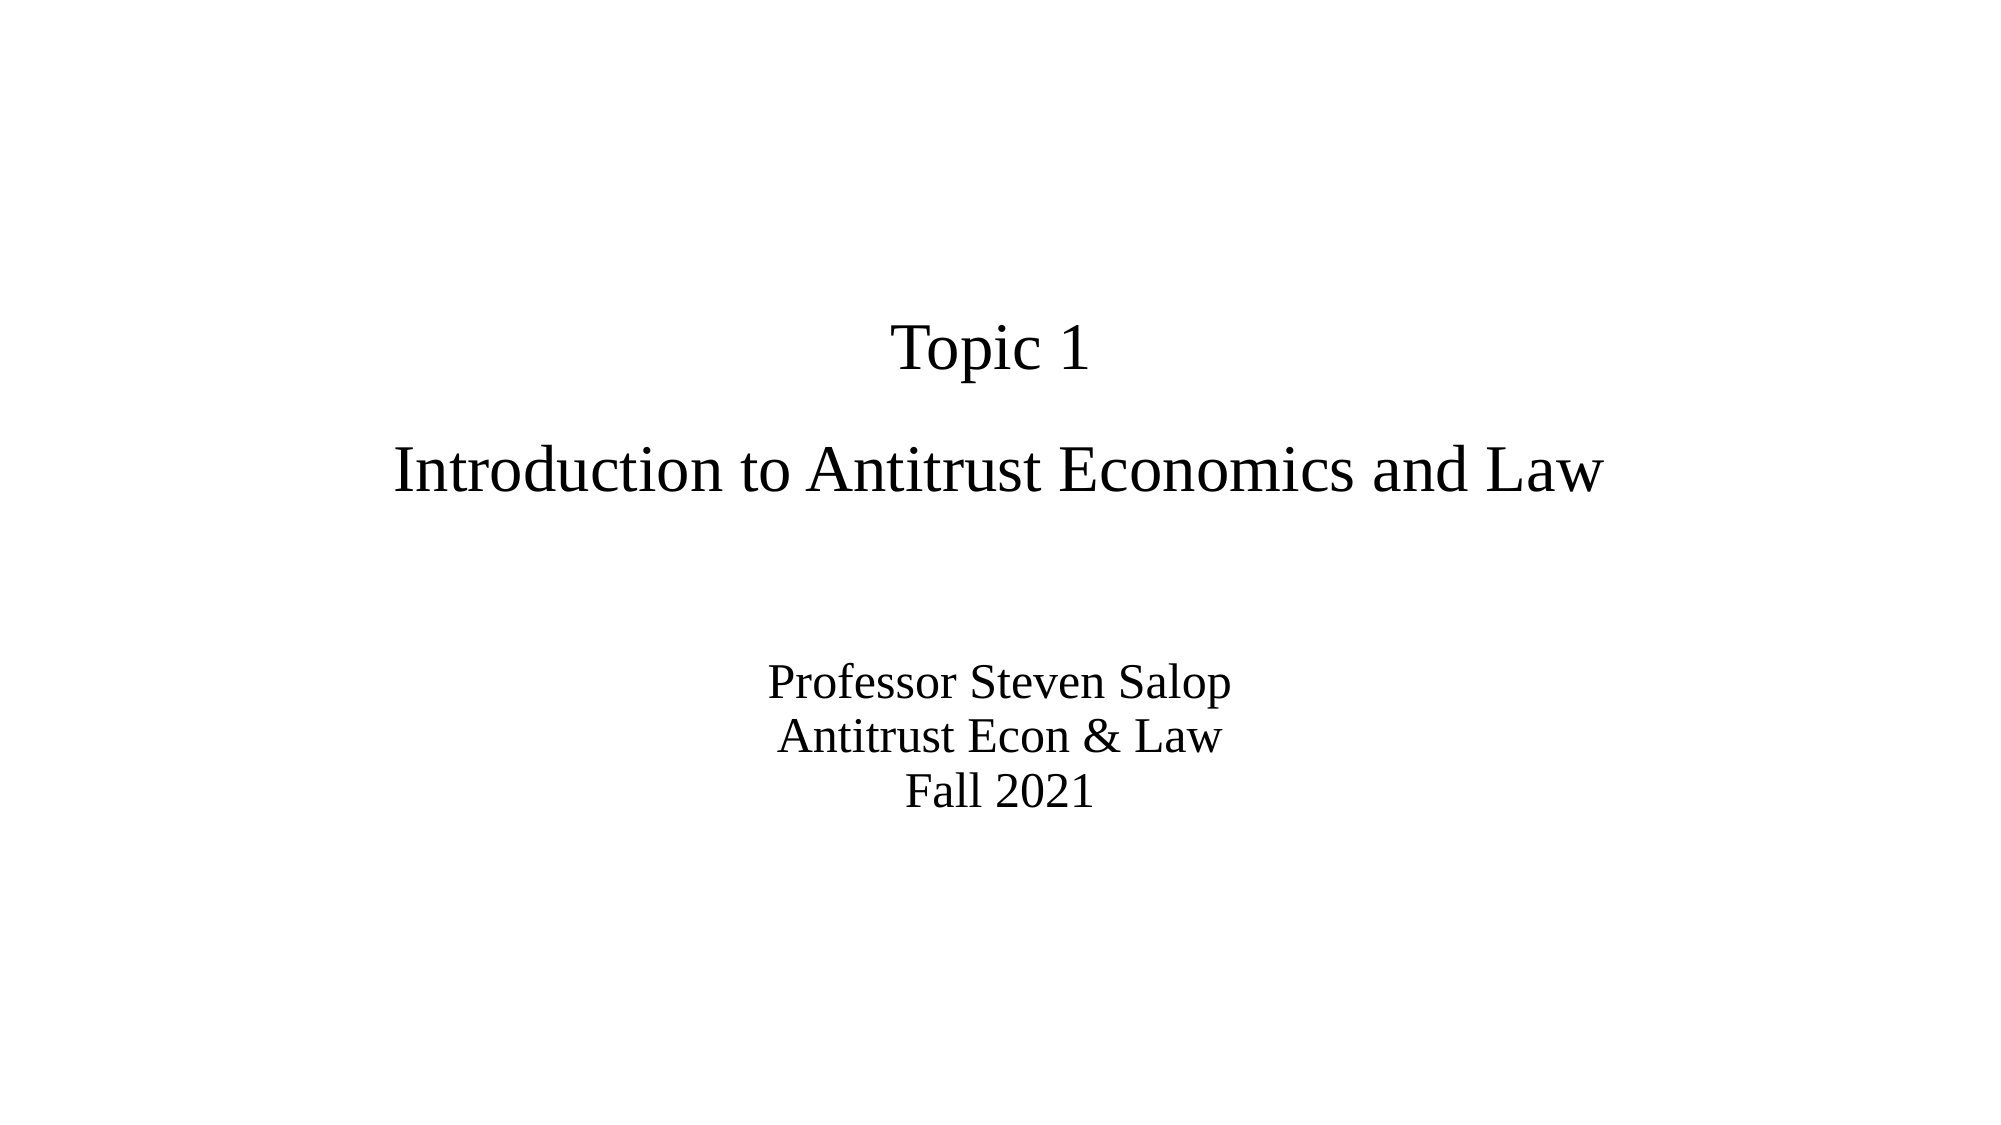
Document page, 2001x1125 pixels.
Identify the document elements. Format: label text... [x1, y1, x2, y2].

subtitle Introduction to Antitrust Economics and Law Professor Steven Salop Antitrust Econ & Law Fall 2021 [249, 426, 1750, 990]
title Topic 1 [249, 0, 1750, 392]
